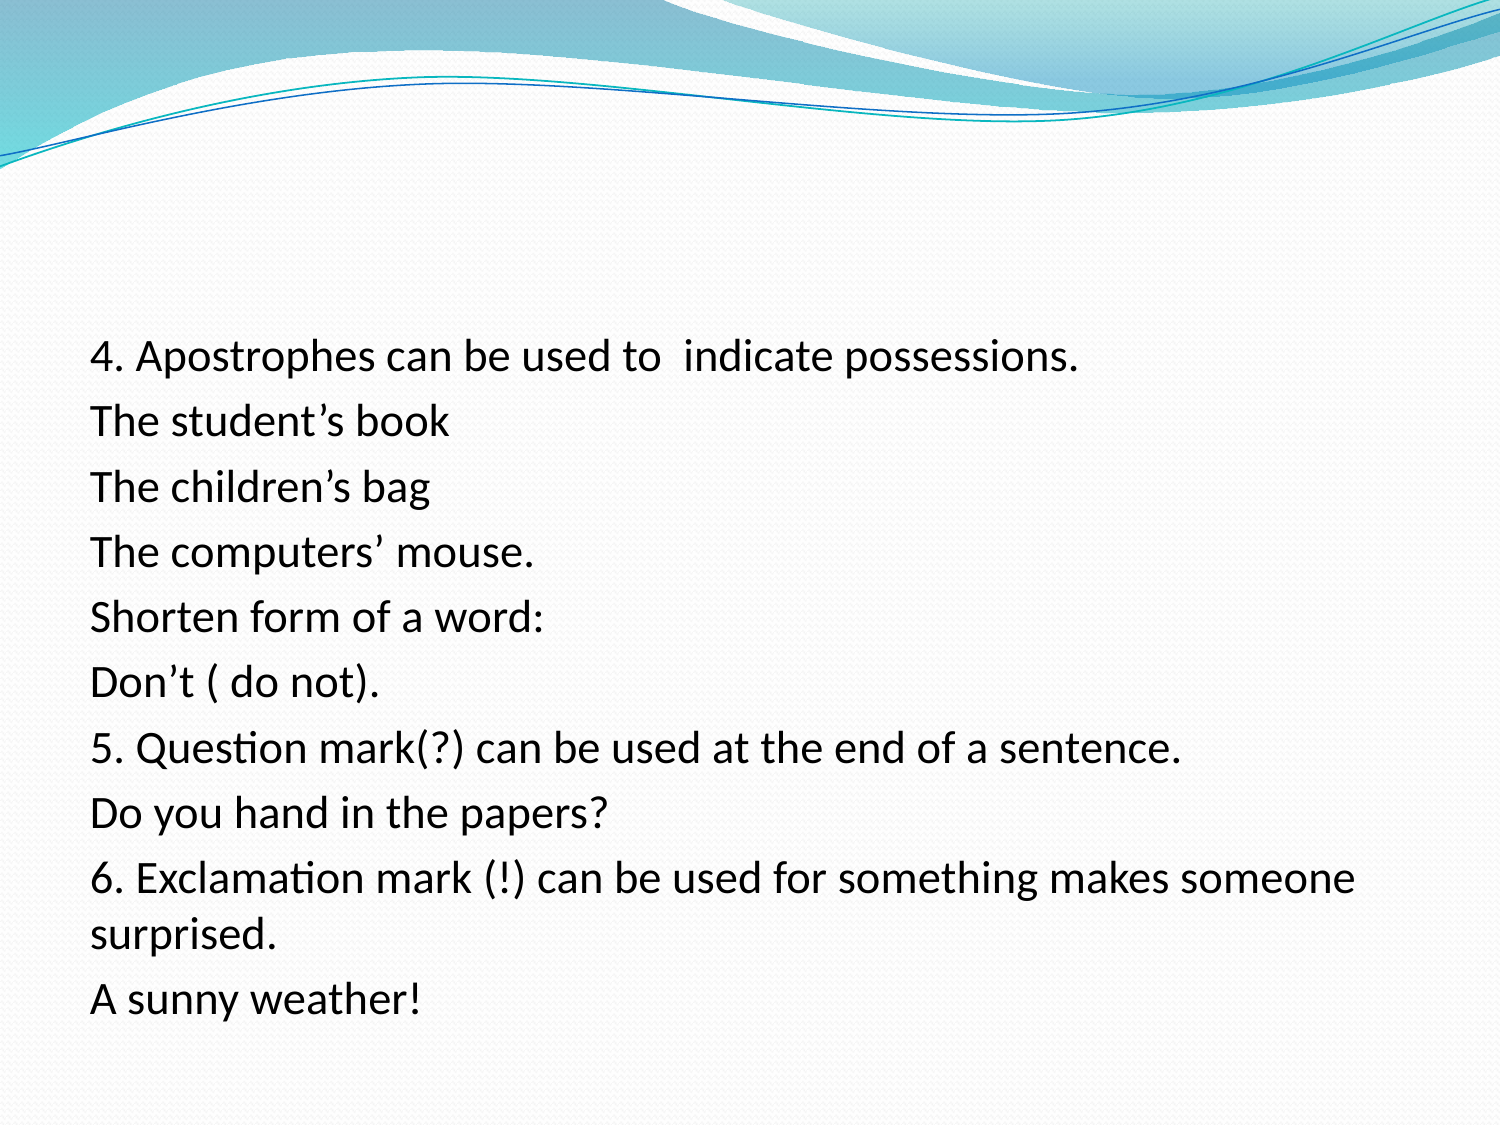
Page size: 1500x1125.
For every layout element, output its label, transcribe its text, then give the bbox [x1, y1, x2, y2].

list 4. Apostrophes can be used to indicate possessions. The student’s book The children’s bag The computers’ mouse. Shorten form of a word: Don’t ( do not). 5. Question mark(?) can be used at the end of a sentence. Do you hand in the papers? 6. Exclamation mark (!) can be used for something makes someone surprised. A sunny weather! [75, 317, 1425, 1038]
